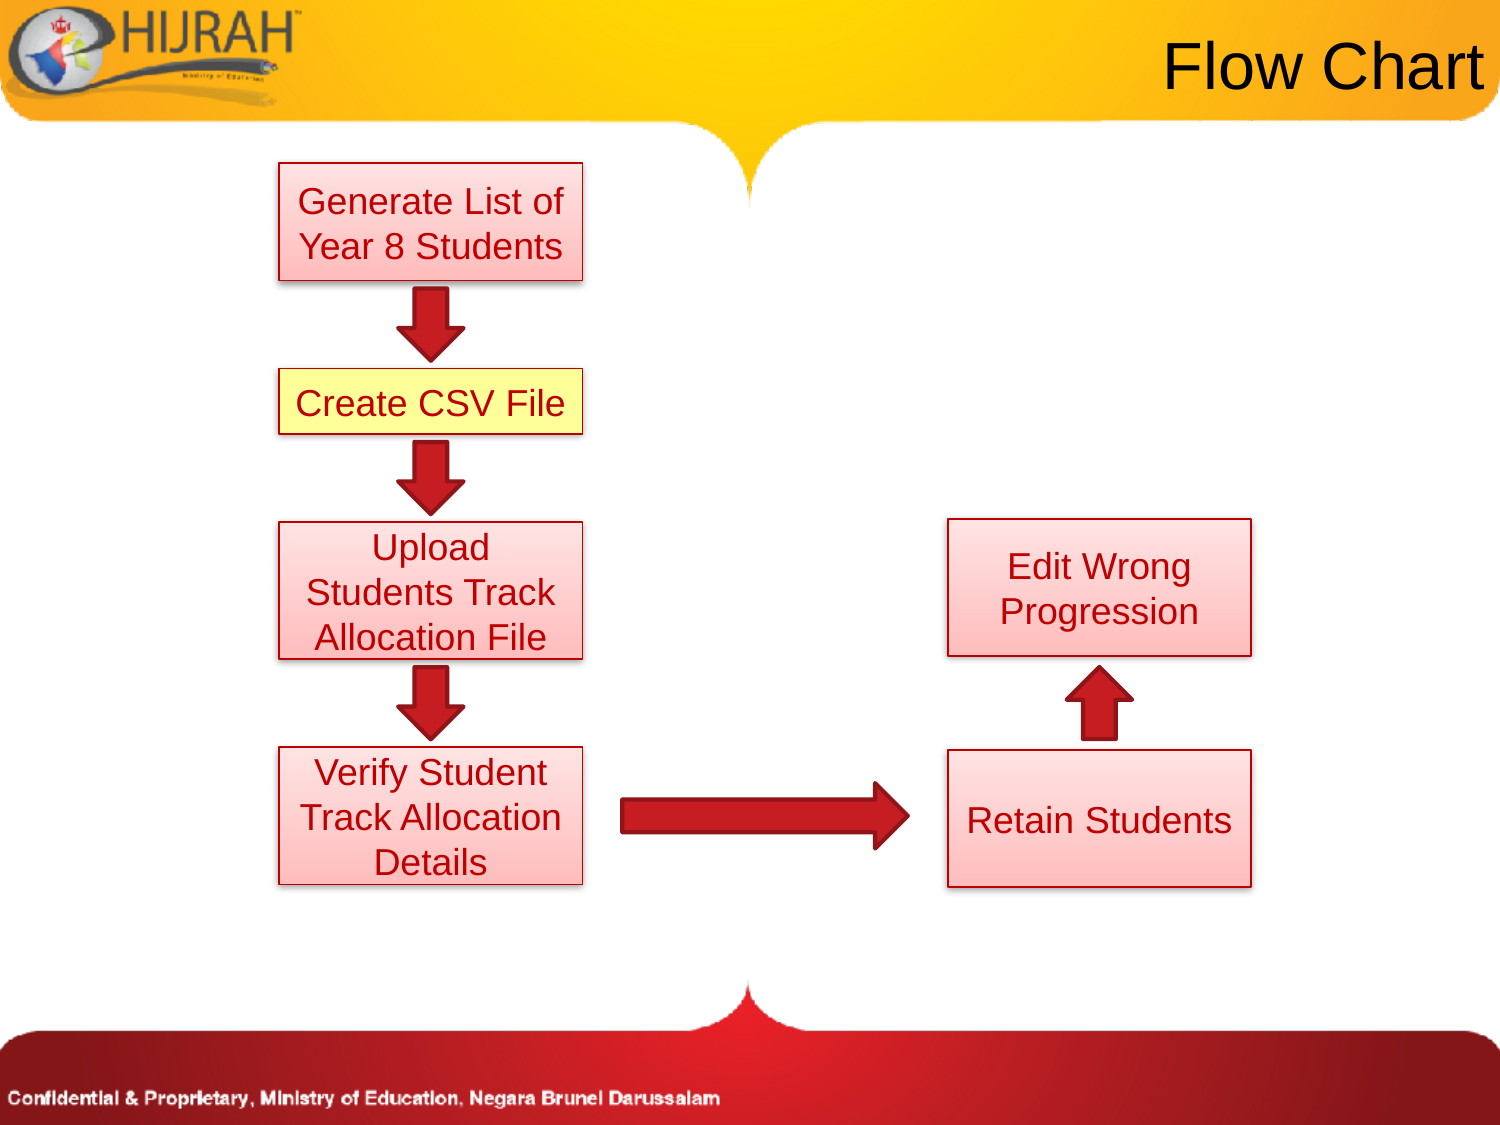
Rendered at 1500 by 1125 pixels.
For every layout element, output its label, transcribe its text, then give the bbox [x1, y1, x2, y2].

picture [0, 0, 1500, 1125]
text_box [1064, 664, 1135, 742]
text_box Upload Students Track Allocation File [278, 521, 583, 660]
text_box Edit Wrong Progression [947, 518, 1252, 657]
text_box Verify Student Track Allocation Details [278, 746, 583, 885]
text_box Retain Students [947, 749, 1252, 888]
text_box [396, 286, 466, 363]
text_box Create CSV File [278, 368, 583, 435]
text_box [620, 781, 910, 851]
title Flow Chart [324, 0, 1500, 126]
text_box [396, 665, 466, 742]
text_box [396, 441, 466, 517]
text_box Generate List of Year 8 Students [278, 162, 583, 281]
